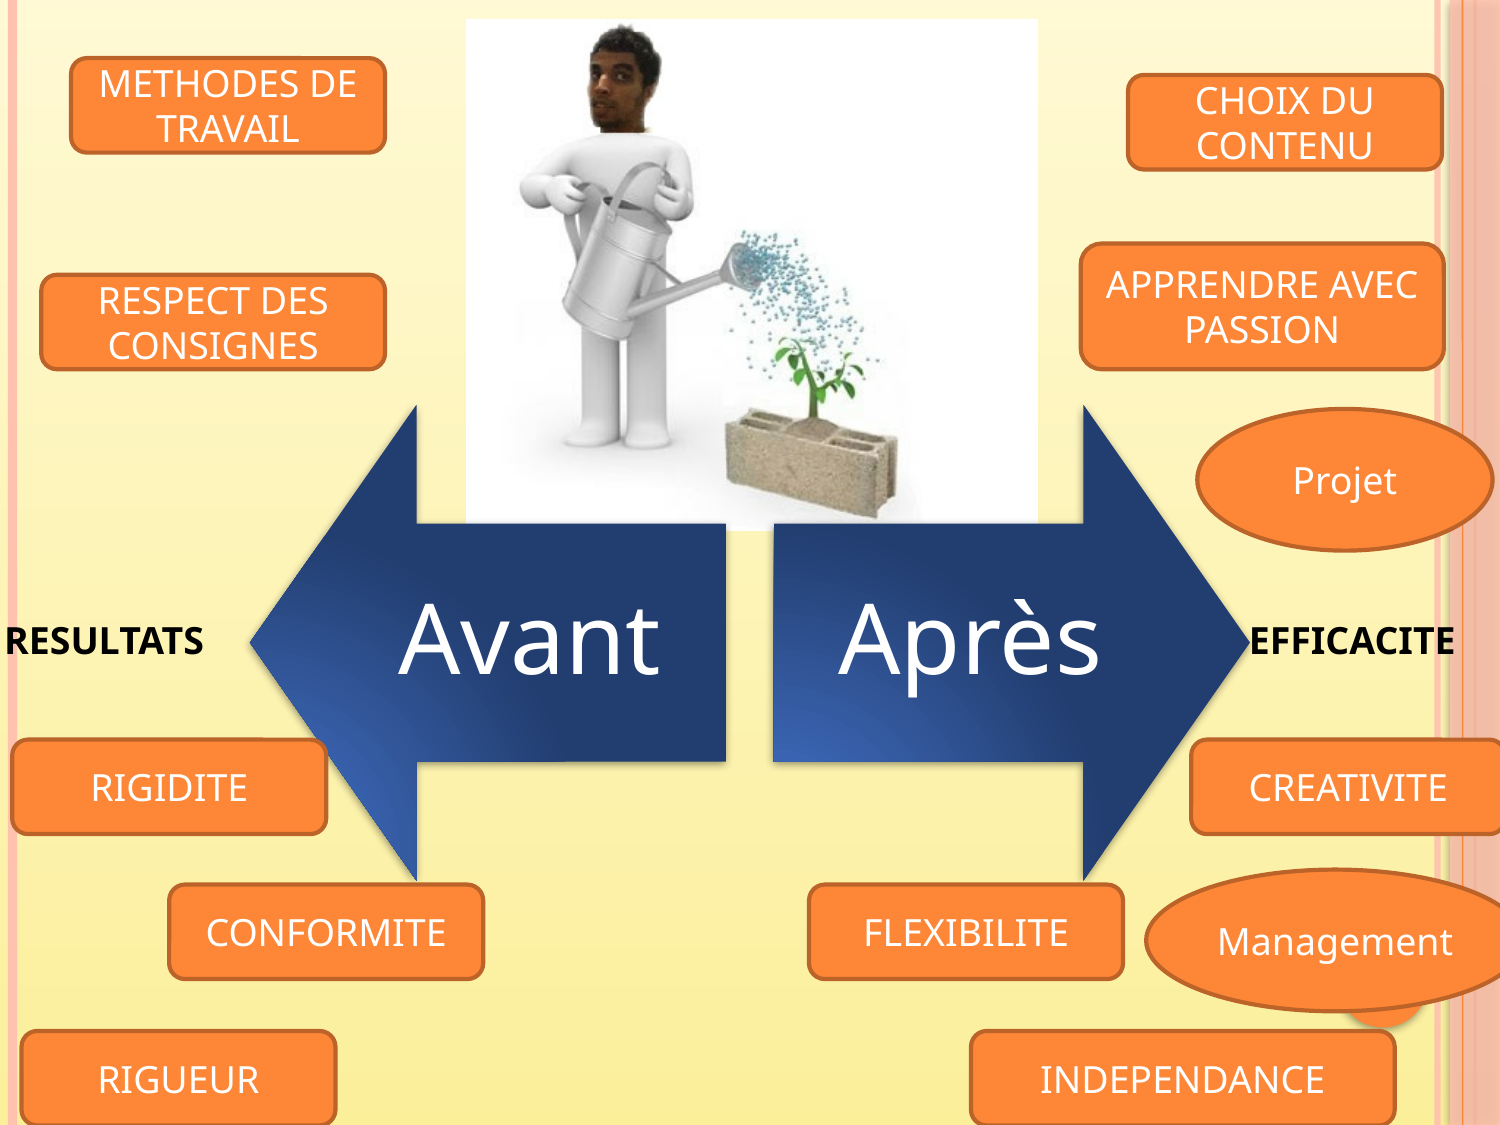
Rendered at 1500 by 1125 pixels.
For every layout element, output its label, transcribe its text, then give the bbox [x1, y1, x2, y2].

text_box APPRENDRE AVEC PASSION [1078, 241, 1446, 372]
text_box Management [1183, 867, 1500, 1014]
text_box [249, 308, 1251, 977]
text_box Projet [1257, 406, 1495, 553]
picture [465, 18, 1039, 308]
text_box CREATIVITE [1257, 737, 1500, 837]
text_box RIGUEUR [19, 1028, 338, 1125]
text_box METHODES DE TRAVAIL [68, 55, 388, 155]
text_box RESPECT DES CONSIGNES [39, 272, 388, 372]
text_box INDEPENDANCE [968, 1028, 1397, 1125]
text_box CONFORMITE [167, 882, 246, 982]
text_box RESULTATS [0, 609, 243, 670]
text_box CHOIX DU CONTENU [1125, 72, 1445, 172]
text_box EFFICACITE [1257, 609, 1500, 670]
text_box RIGIDITE [10, 737, 243, 837]
